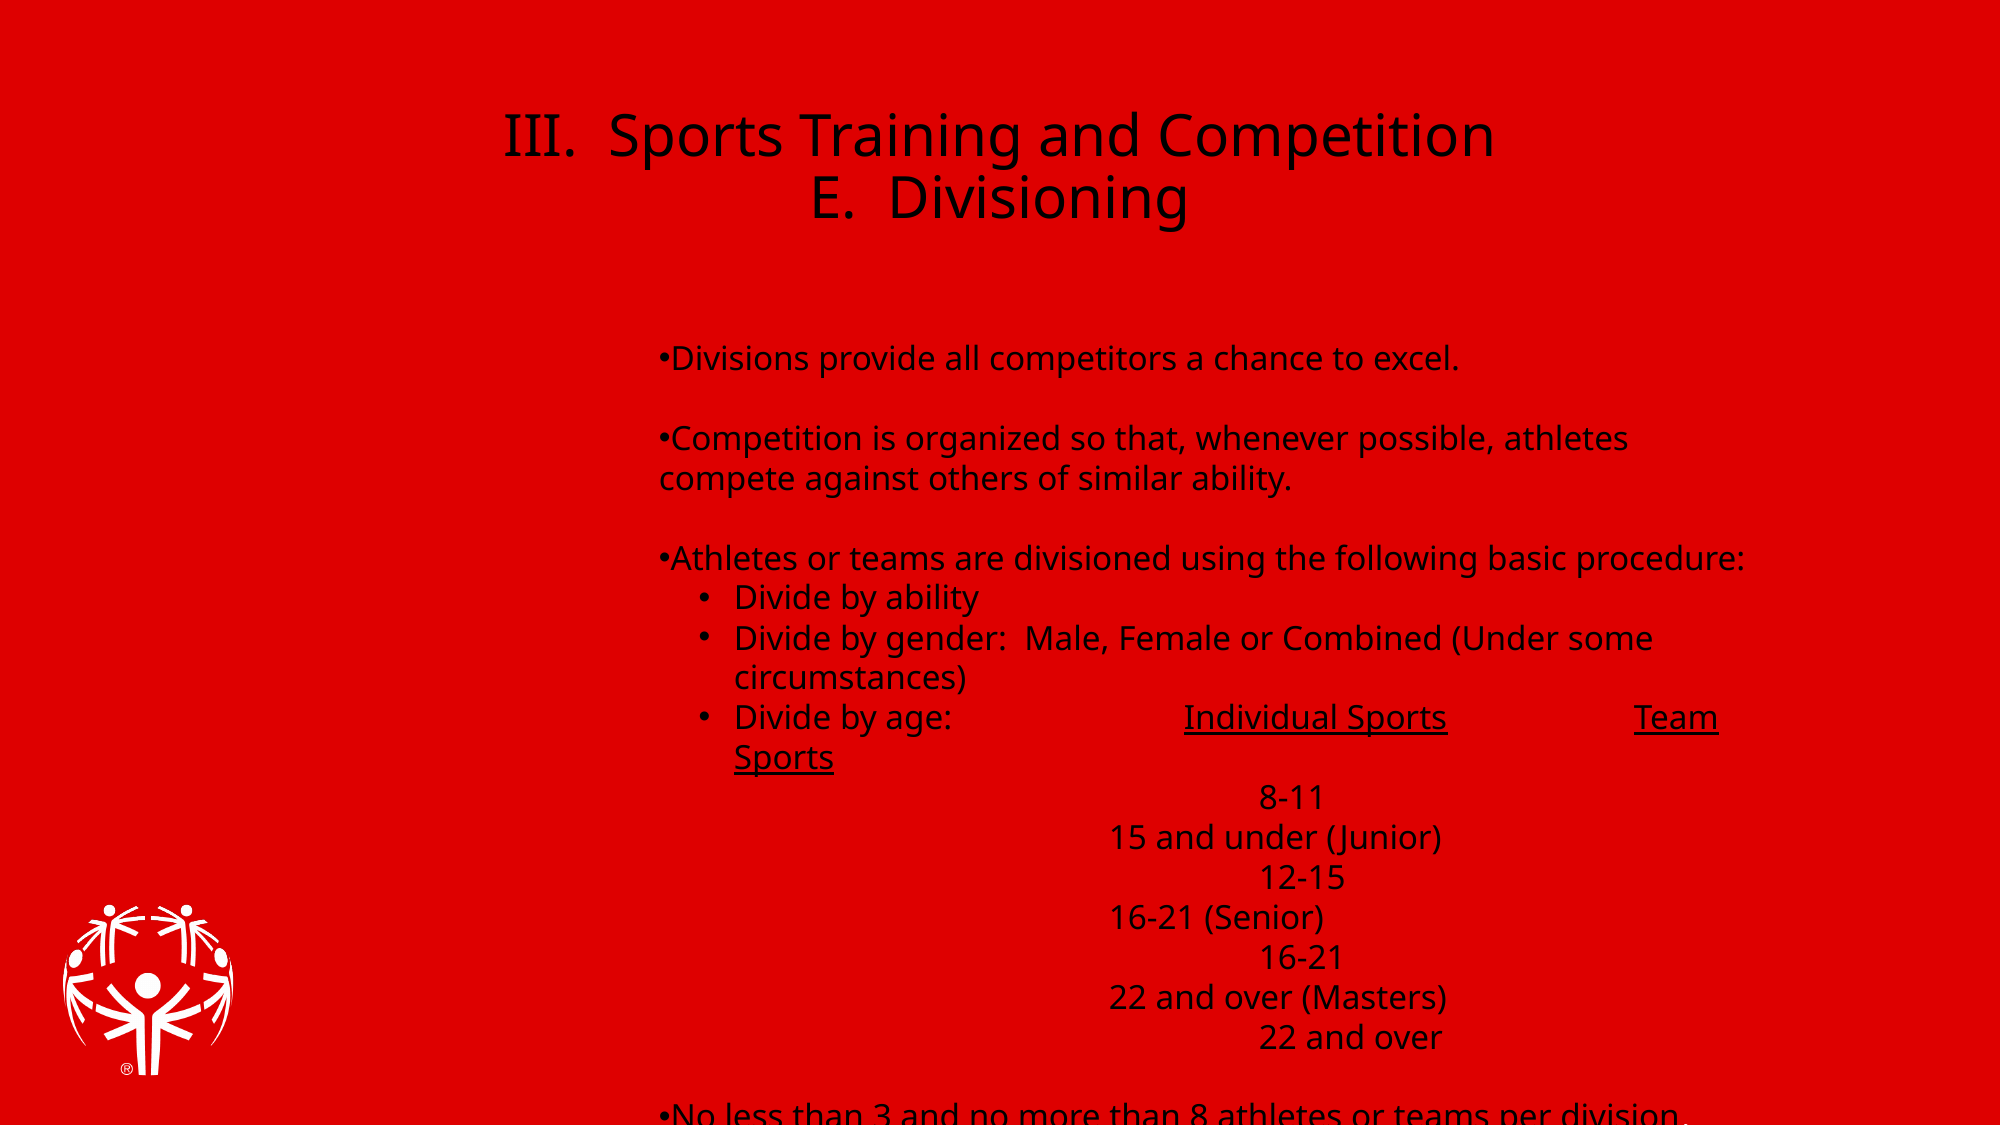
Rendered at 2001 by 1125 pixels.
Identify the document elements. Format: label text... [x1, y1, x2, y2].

title III. Sports Training and Competition E. Divisioning [137, 59, 1863, 278]
text_box Divisions provide all competitors a chance to excel. Competition is organized so that, whenever possible, athletes compete against others of similar ability. Athletes or teams are divisioned using the following basic procedure: Divide by ability Divide by gender: Male, Female or Combined (Under some circumstances) Divide by age: Individual Sports Team Sports 8-11 15 and under (Junior) 12-15 16-21 (Senior) 16-21 22 and over (Masters) 22 and over No less than 3 and no more than 8 athletes or teams per division. [644, 329, 1786, 1125]
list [0, 881, 287, 1098]
